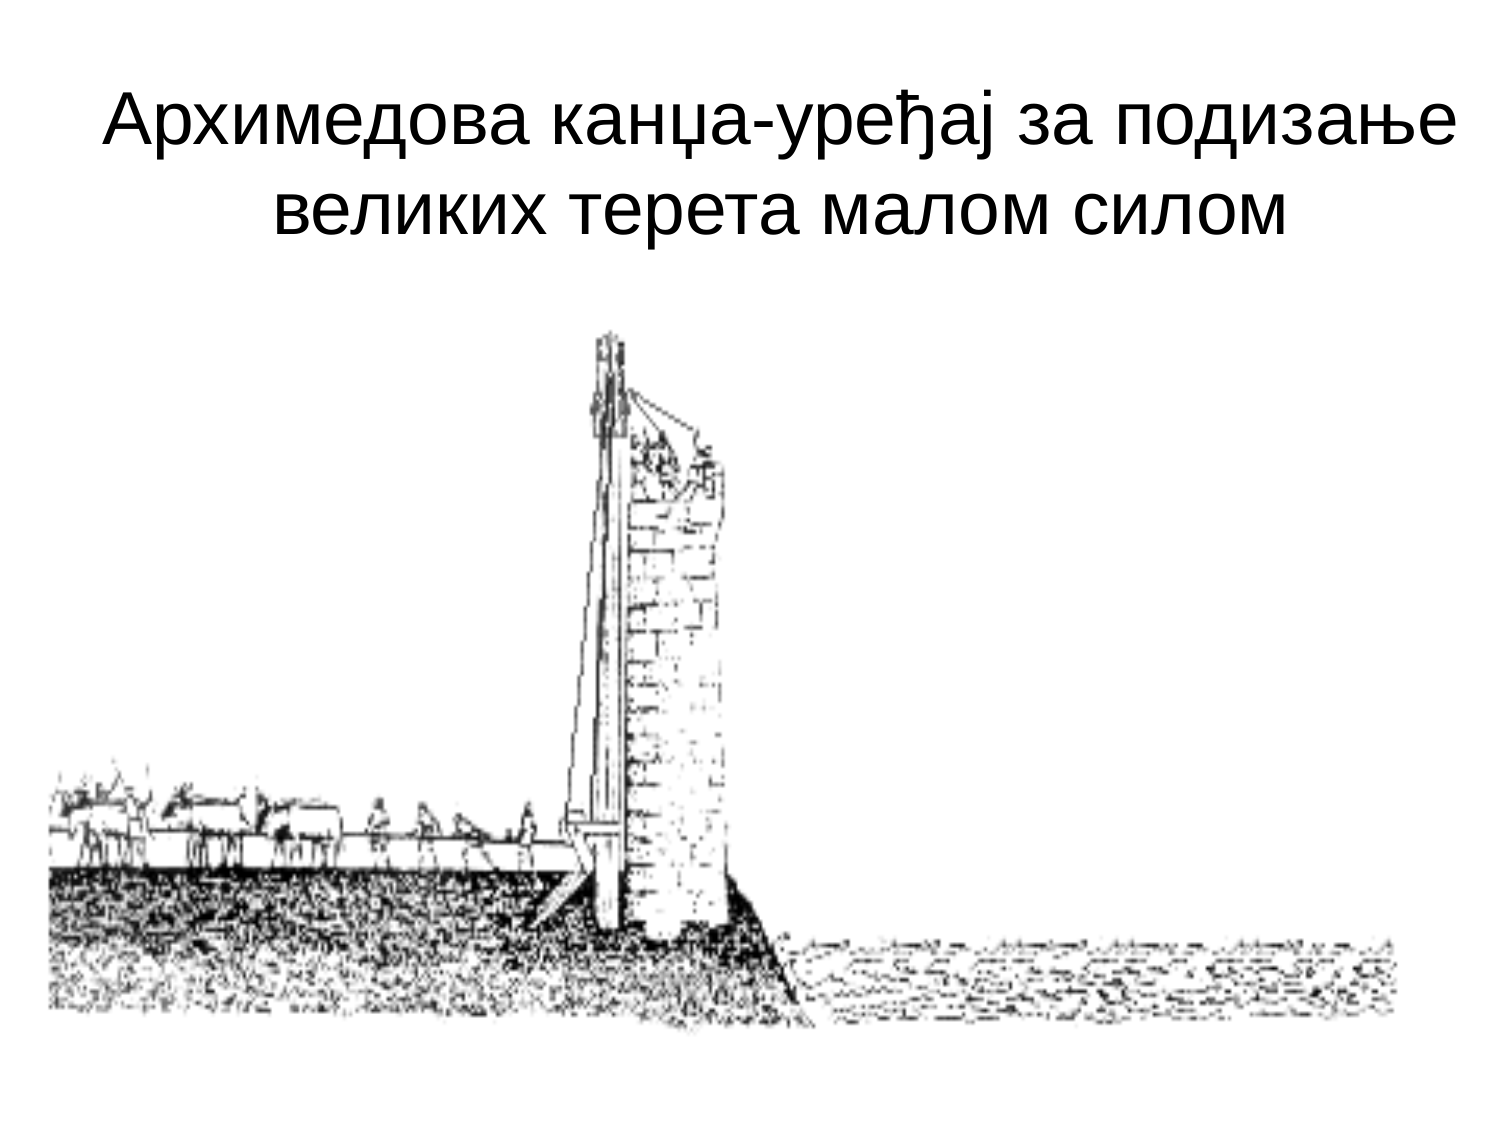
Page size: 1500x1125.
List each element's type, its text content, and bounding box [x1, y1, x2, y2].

text_box Архимедова канџа-уређај за подизање великих терета малом силом [62, 62, 1500, 258]
picture [0, 0, 1500, 1125]
